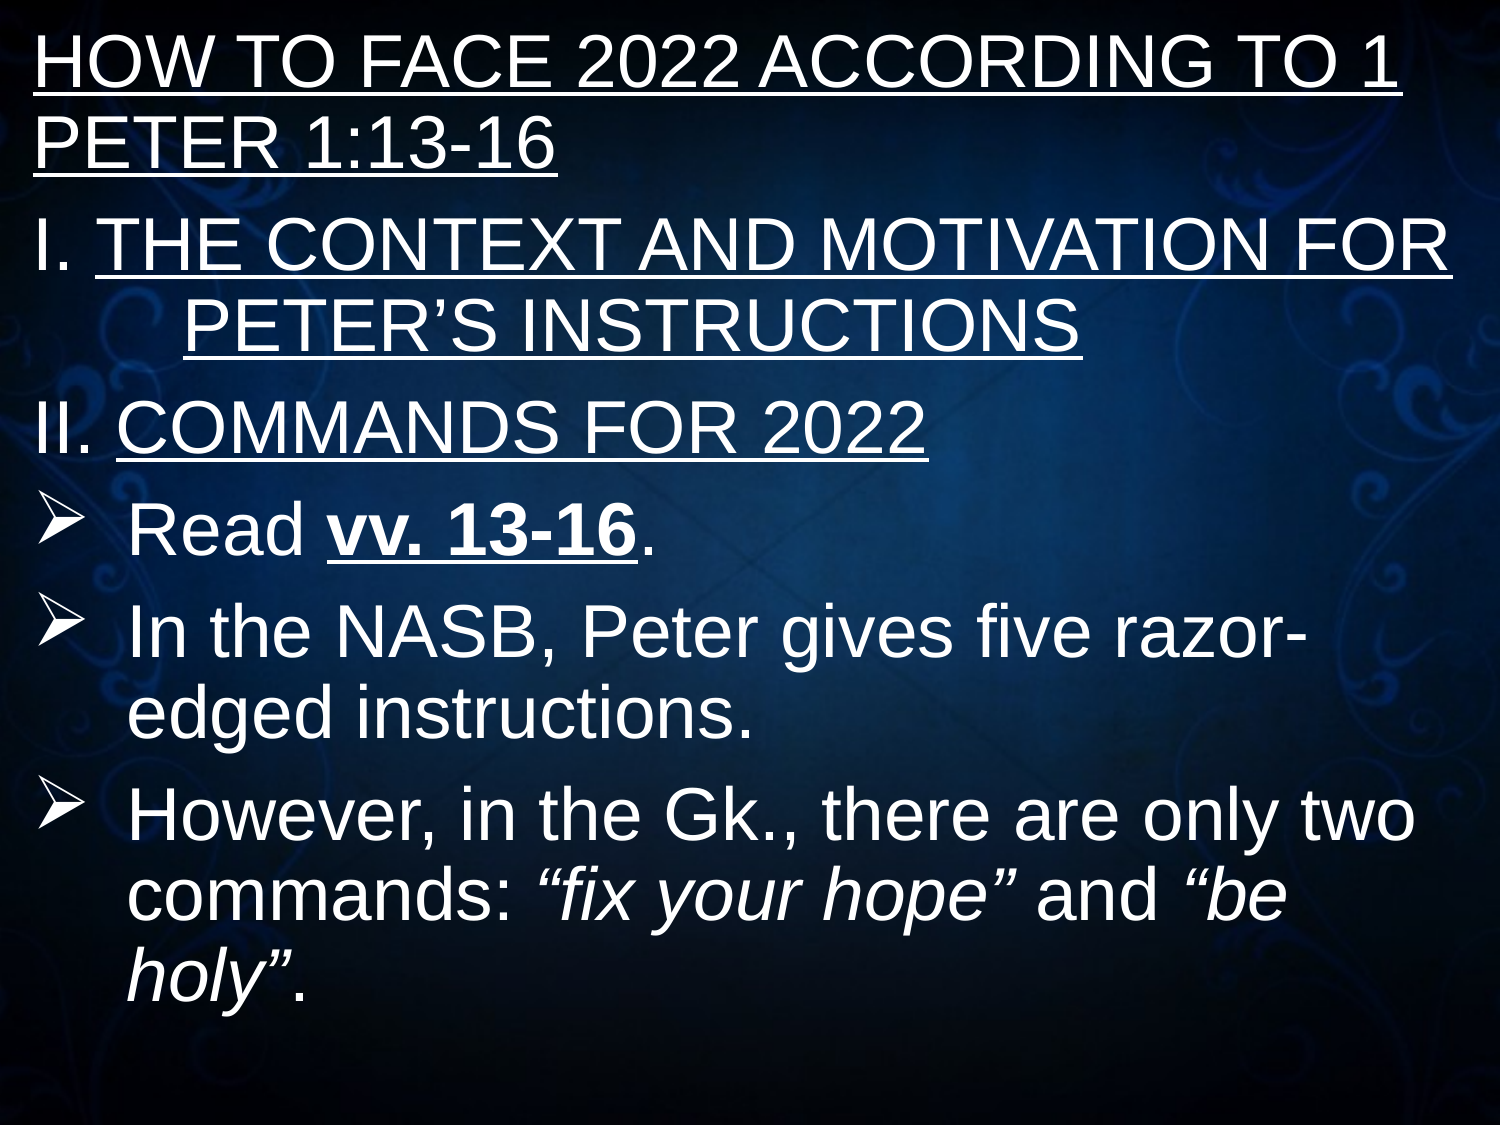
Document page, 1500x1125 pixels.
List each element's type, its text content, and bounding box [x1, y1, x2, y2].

subtitle HOW TO FACE 2022 ACCORDING TO 1 PETER 1:13-16 I. THE CONTEXT AND MOTIVATION FOR PETER’S INSTRUCTIONS II. COMMANDS FOR 2022 Read vv. 13-16. In the nasb, Peter gives five razor-edged instructions. However, in the Gk., there are only two commands: “fix your hope” and “be holy”. [17, 15, 1483, 1100]
picture [0, 0, 1500, 1125]
